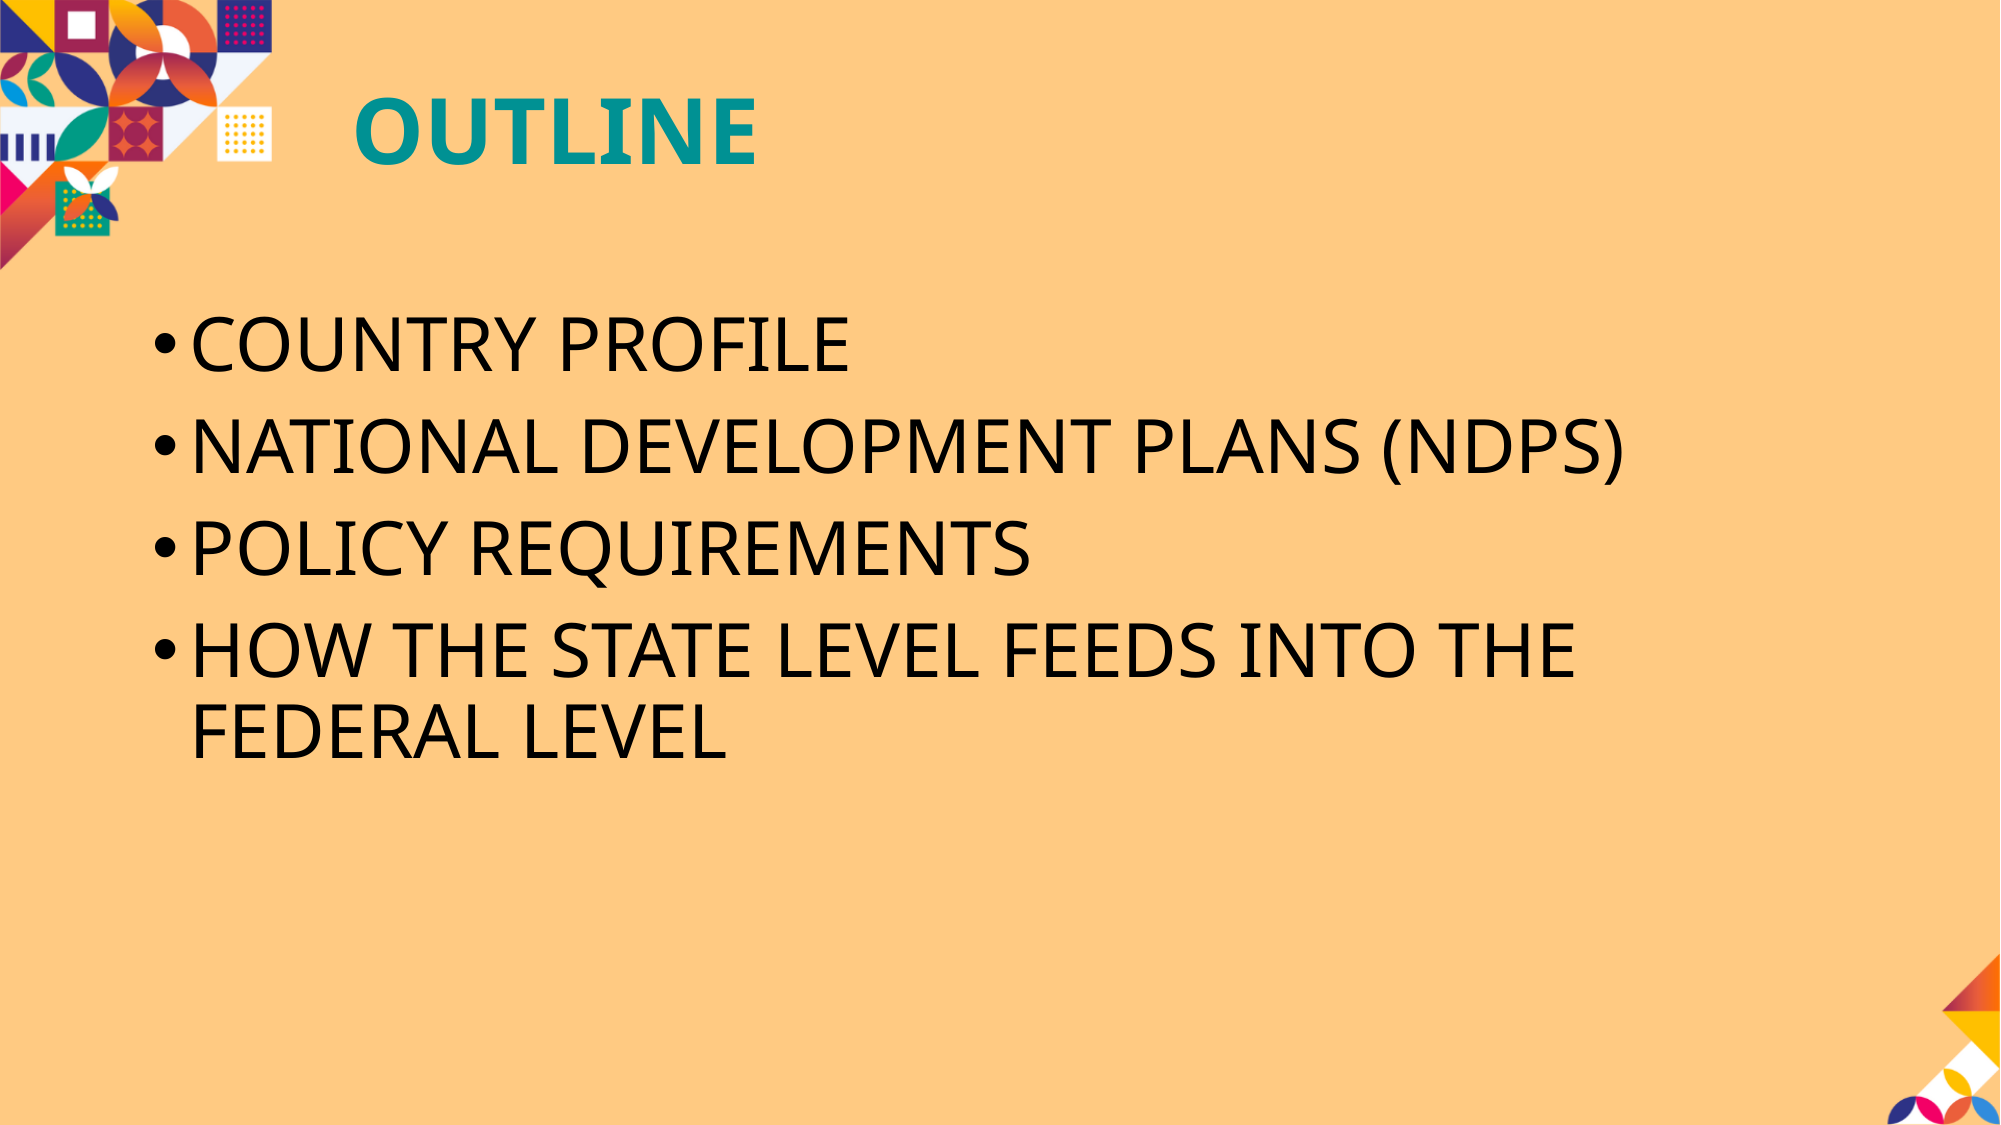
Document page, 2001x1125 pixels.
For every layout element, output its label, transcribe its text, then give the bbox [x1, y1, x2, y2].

list COUNTRY PROFILE NATIONAL DEVELOPMENT PLANS (NDPS) POLICY REQUIREMENTS HOW THE STATE LEVEL FEEDS INTO THE FEDERAL LEVEL [137, 299, 1863, 1014]
title OUTLINE [336, 22, 1945, 240]
picture [0, 0, 2000, 1125]
